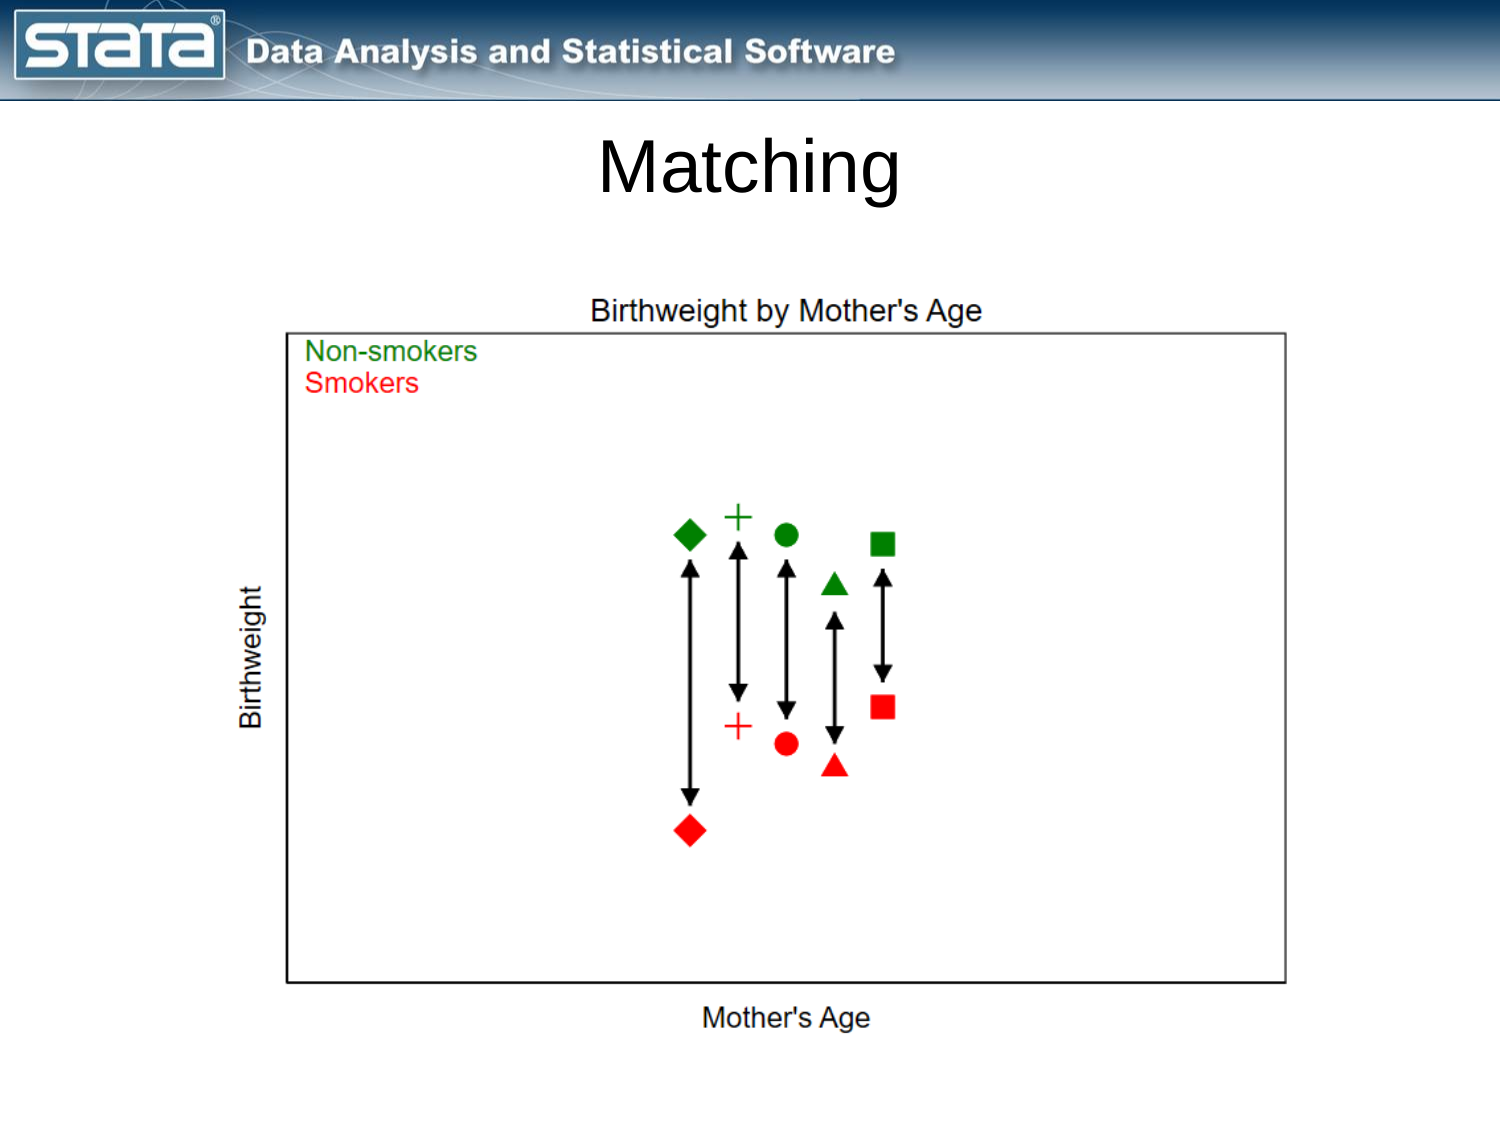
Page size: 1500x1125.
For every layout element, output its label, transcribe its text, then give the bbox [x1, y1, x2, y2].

picture [0, 0, 1500, 102]
picture [184, 262, 1316, 1086]
title Matching [0, 108, 1500, 225]
